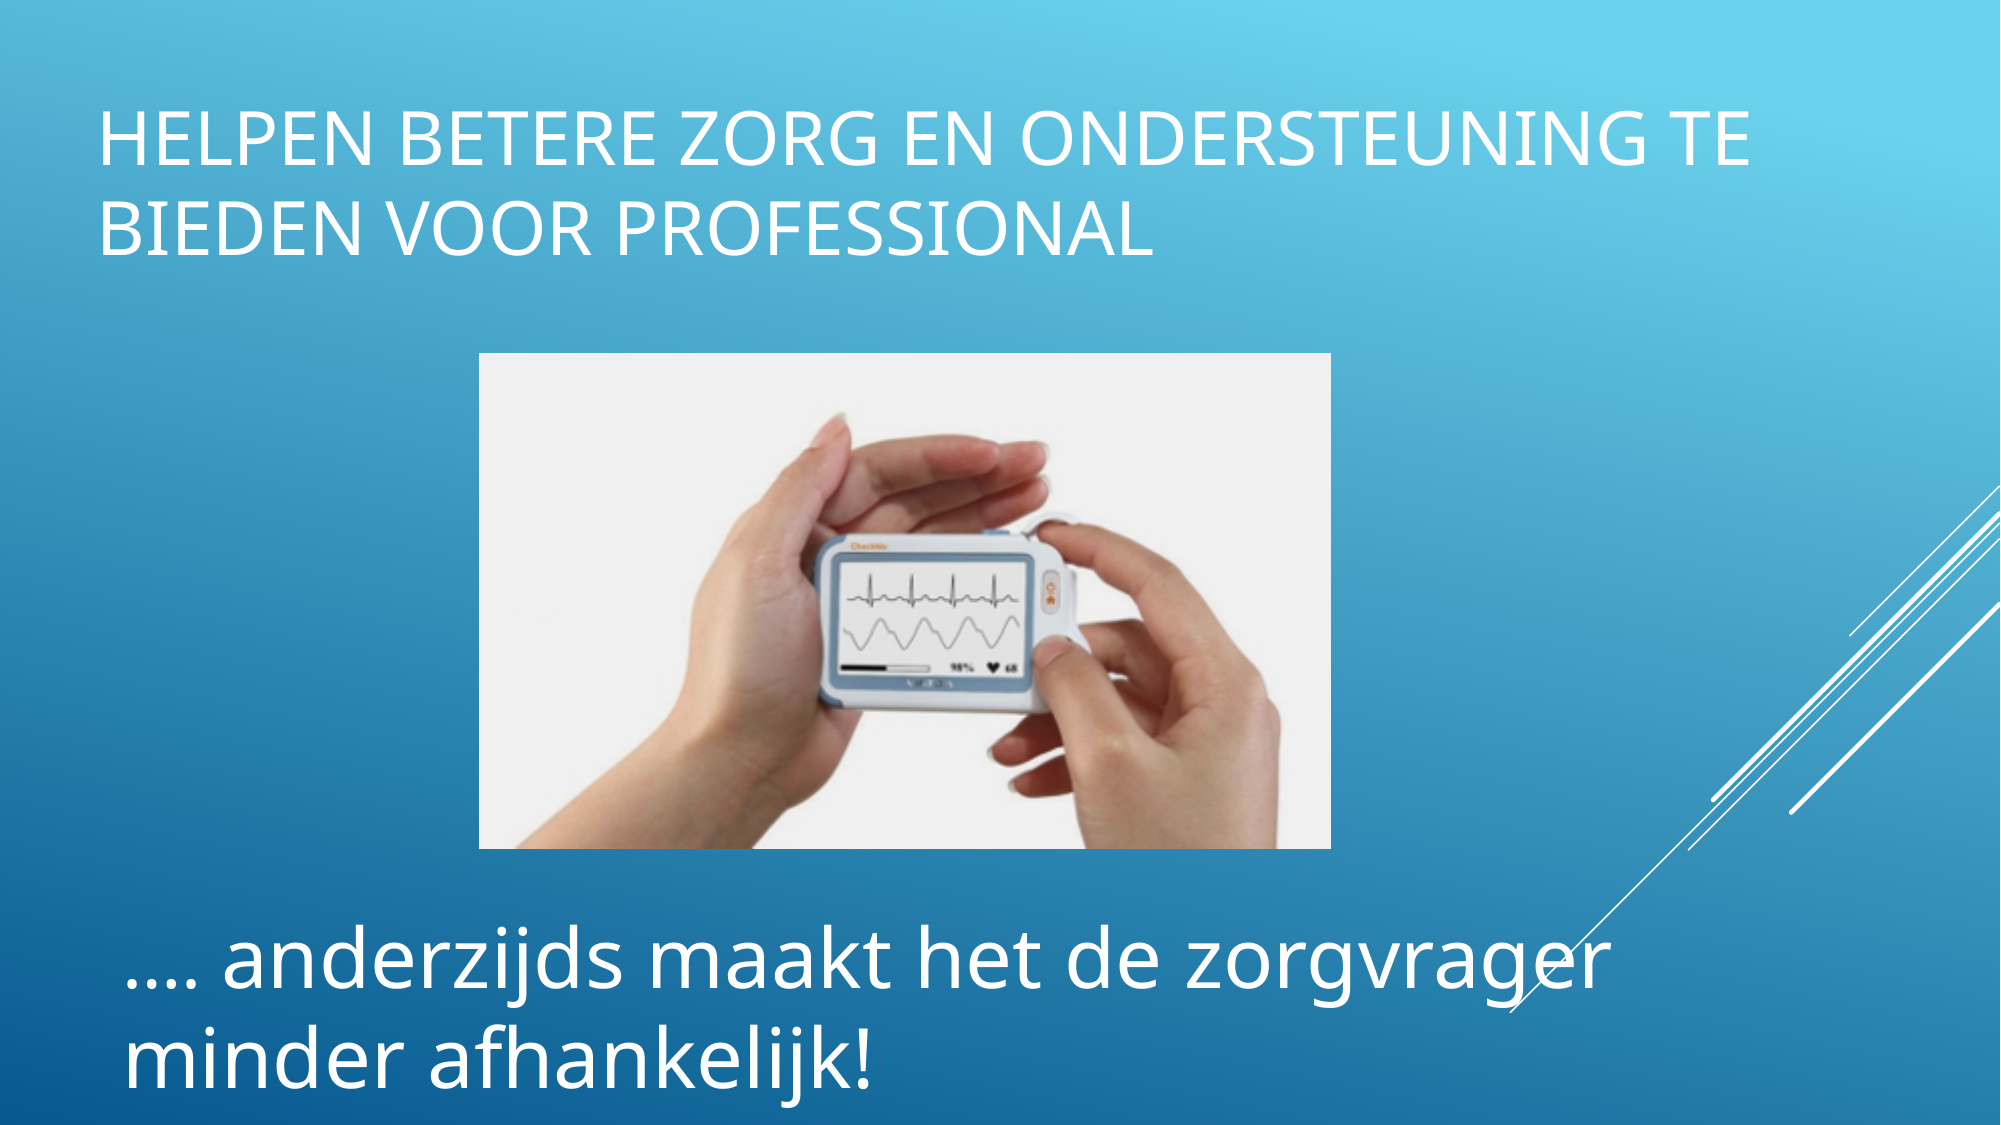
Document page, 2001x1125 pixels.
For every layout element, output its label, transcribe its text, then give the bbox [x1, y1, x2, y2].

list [479, 353, 1331, 849]
text_box …. anderzijds maakt het de zorgvrager minder afhankelijk! [107, 898, 1932, 1114]
title helpen betere zorg en ondersteuning te bieden voor professional [81, 56, 1872, 304]
